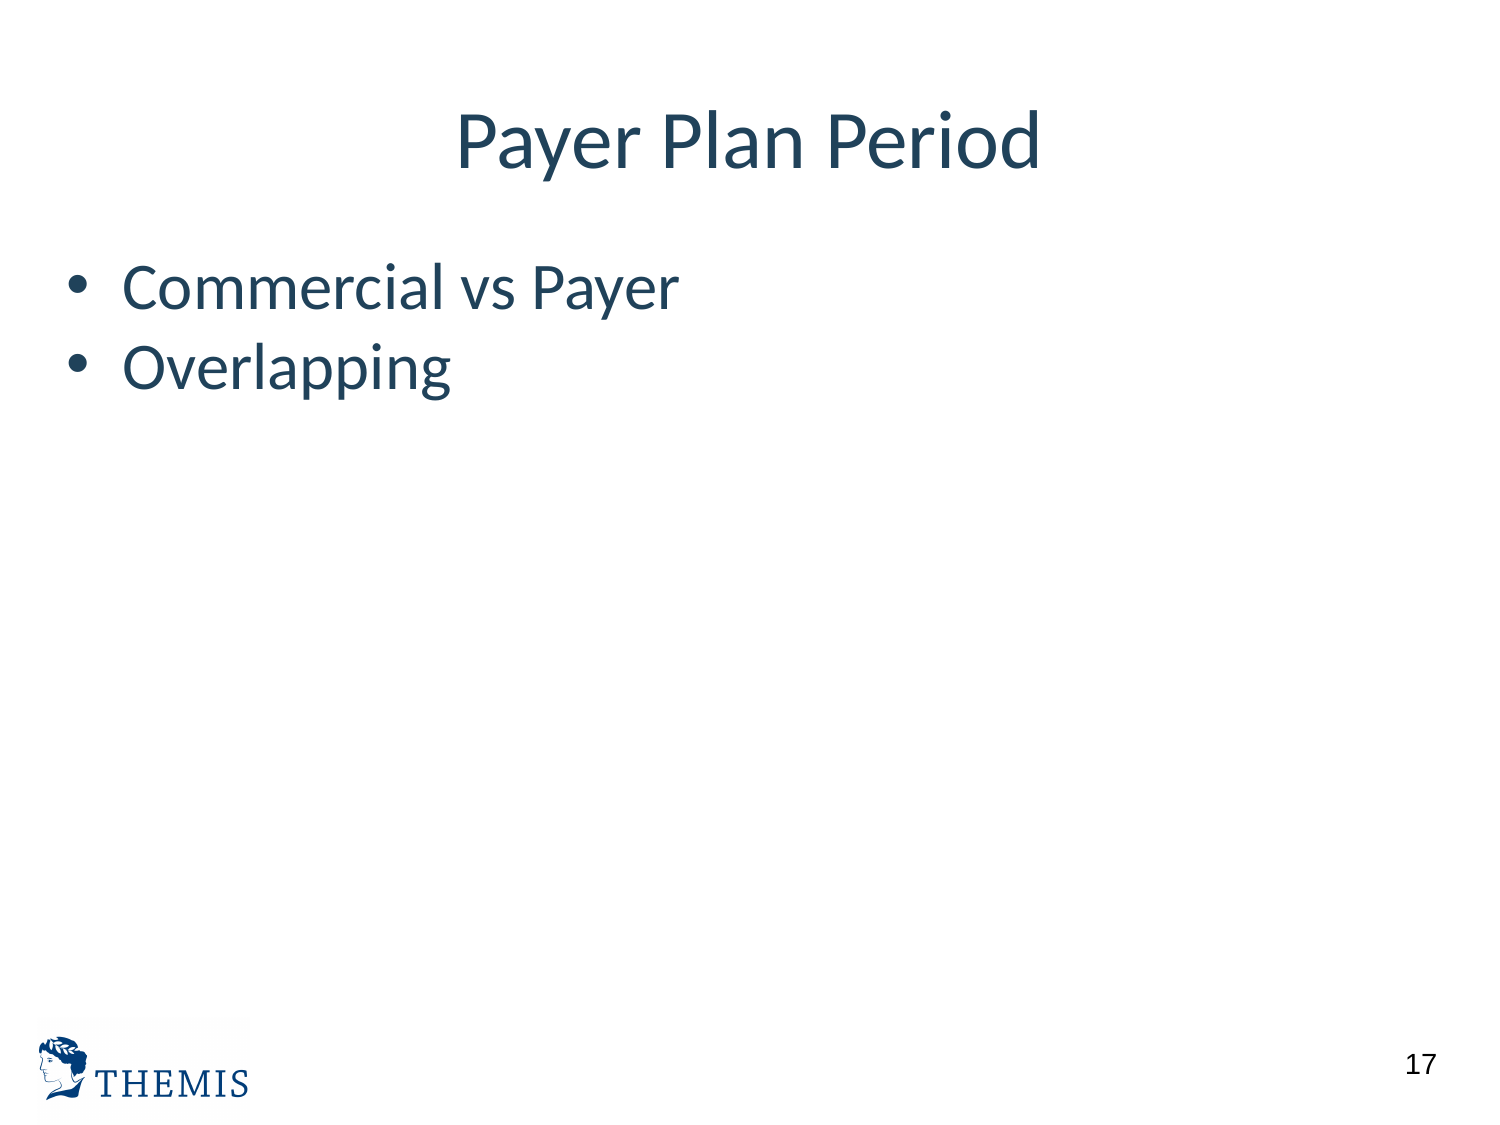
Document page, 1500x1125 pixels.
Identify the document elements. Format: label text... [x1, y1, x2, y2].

picture [37, 1017, 250, 1125]
title Payer Plan Period [51, 72, 1449, 199]
list Commercial vs Payer Overlapping [51, 227, 1449, 975]
slide_number 17 [1389, 1019, 1480, 1106]
